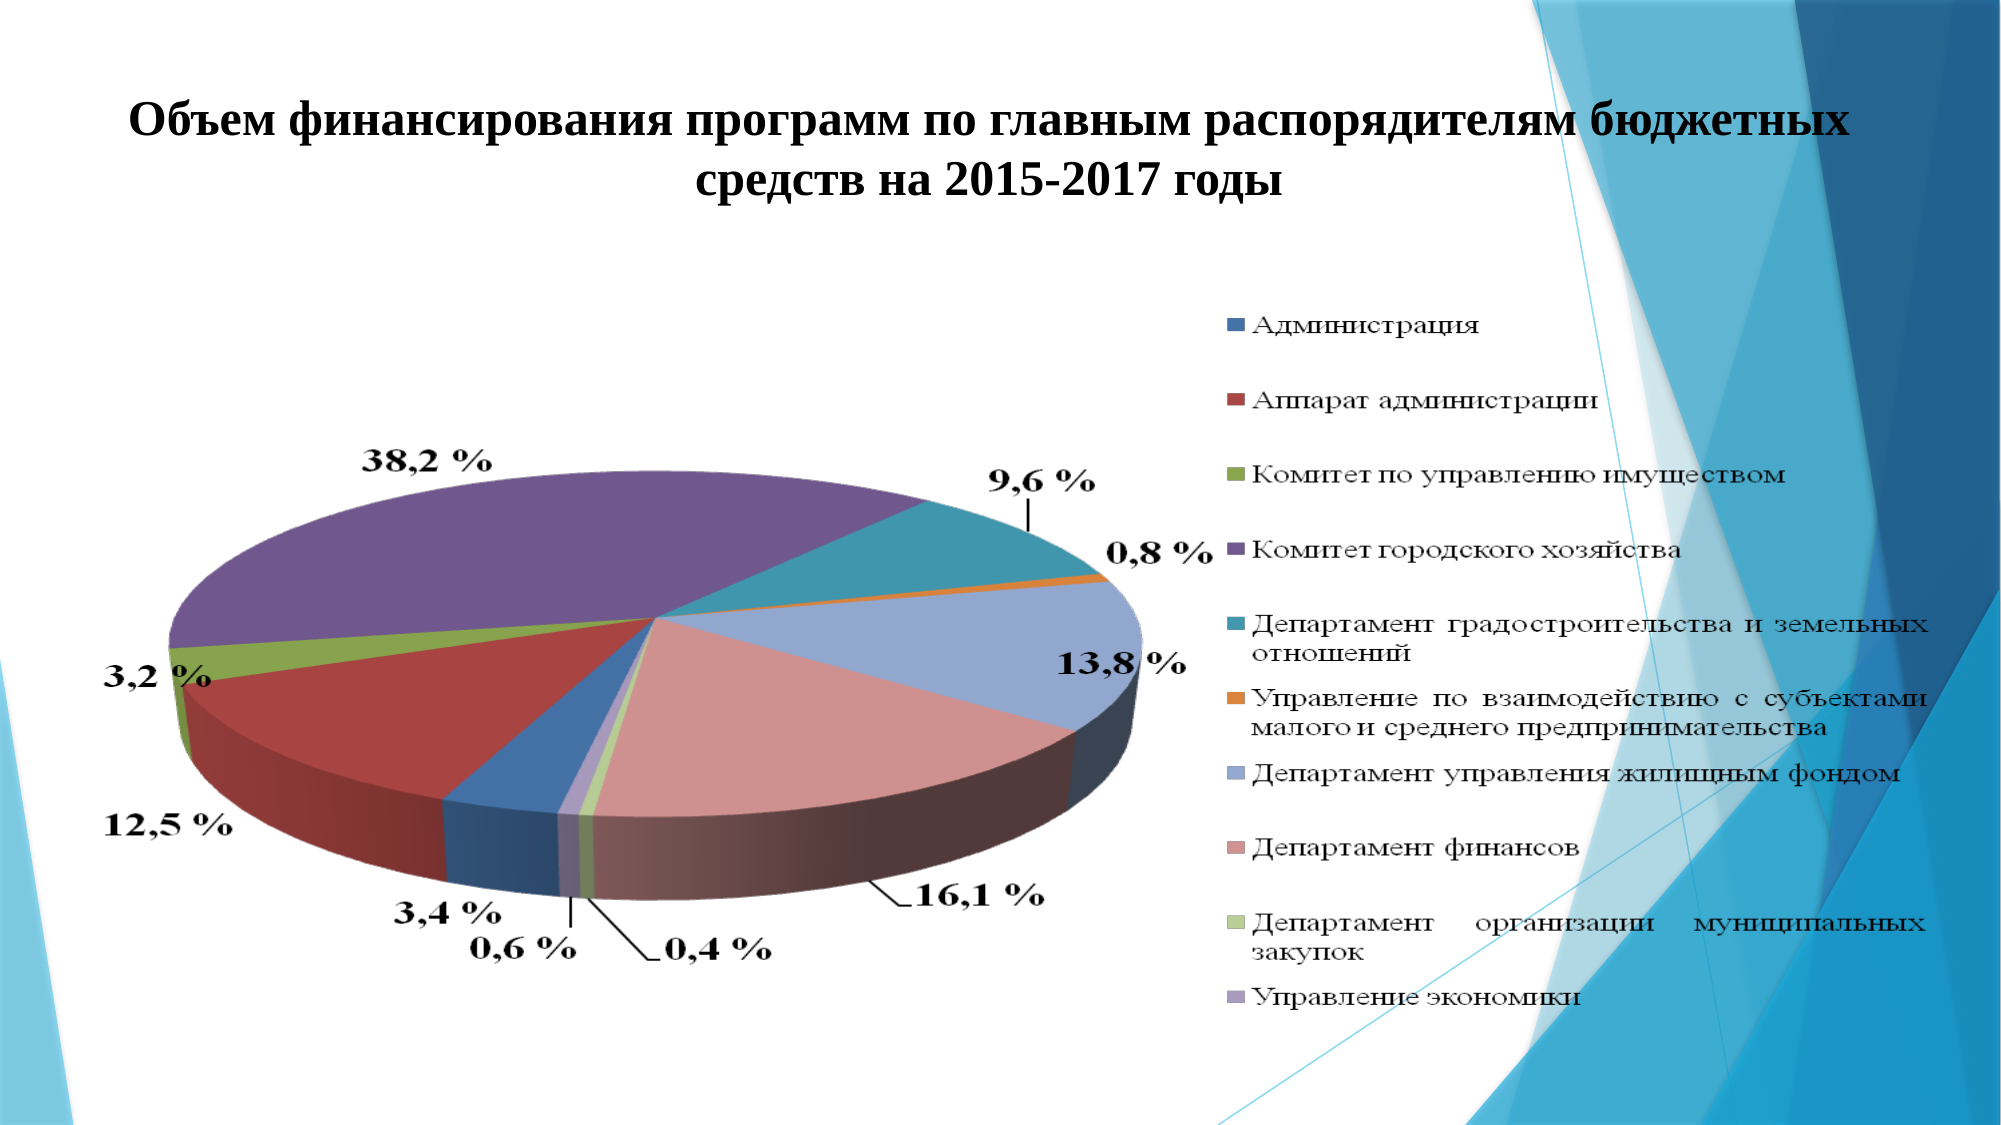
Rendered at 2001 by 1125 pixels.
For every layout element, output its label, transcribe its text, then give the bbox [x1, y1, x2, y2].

title [338, 31, 1689, 78]
title [338, 213, 1689, 219]
text_box Объем финансирования программ по главным распорядителям бюджетных средств на 2015-2017 годы [39, 78, 1939, 213]
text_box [84, 291, 1940, 1056]
